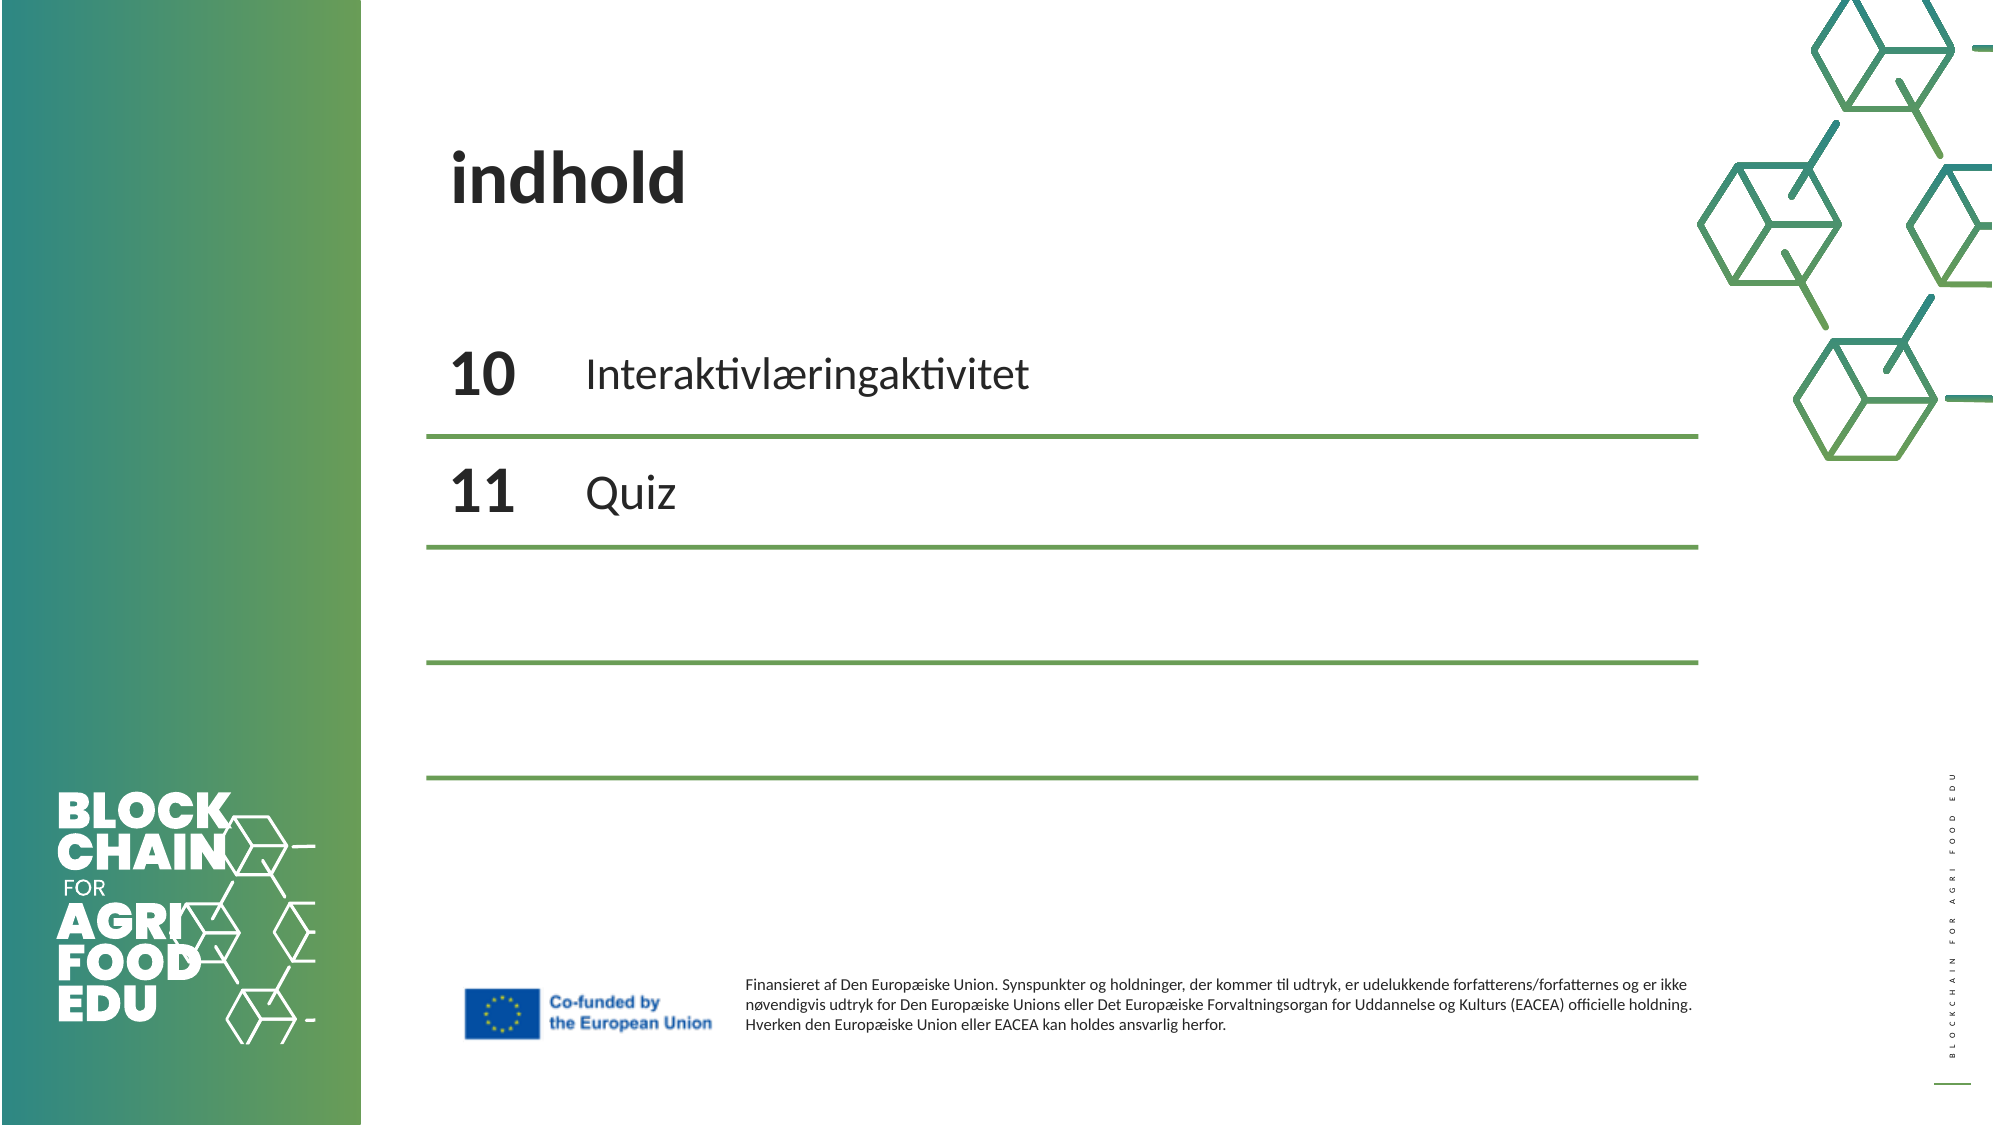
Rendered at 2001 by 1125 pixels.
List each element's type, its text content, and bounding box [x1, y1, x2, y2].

list Interaktivlæringaktivitet [570, 317, 1699, 431]
list 10 [433, 317, 549, 431]
list 11 [433, 434, 549, 548]
list Quiz [570, 510, 1699, 548]
picture [462, 986, 731, 1043]
text_box Finansieret af Den Europæiske Union. Synspunkter og holdninger, der kommer til udtryk, er udelukkende forfatterens/forfatternes og er ikke nøvendigvis udtryk for Den Europæiske Unions eller Det Europæiske Forvaltningsorgan for Uddannelse og Kulturs (EACEA) officielle holdning. Hverken den Europæiske Union eller EACEA kan holdes ansvarlig herfor. [730, 966, 1732, 1042]
list indhold [435, 120, 1263, 239]
